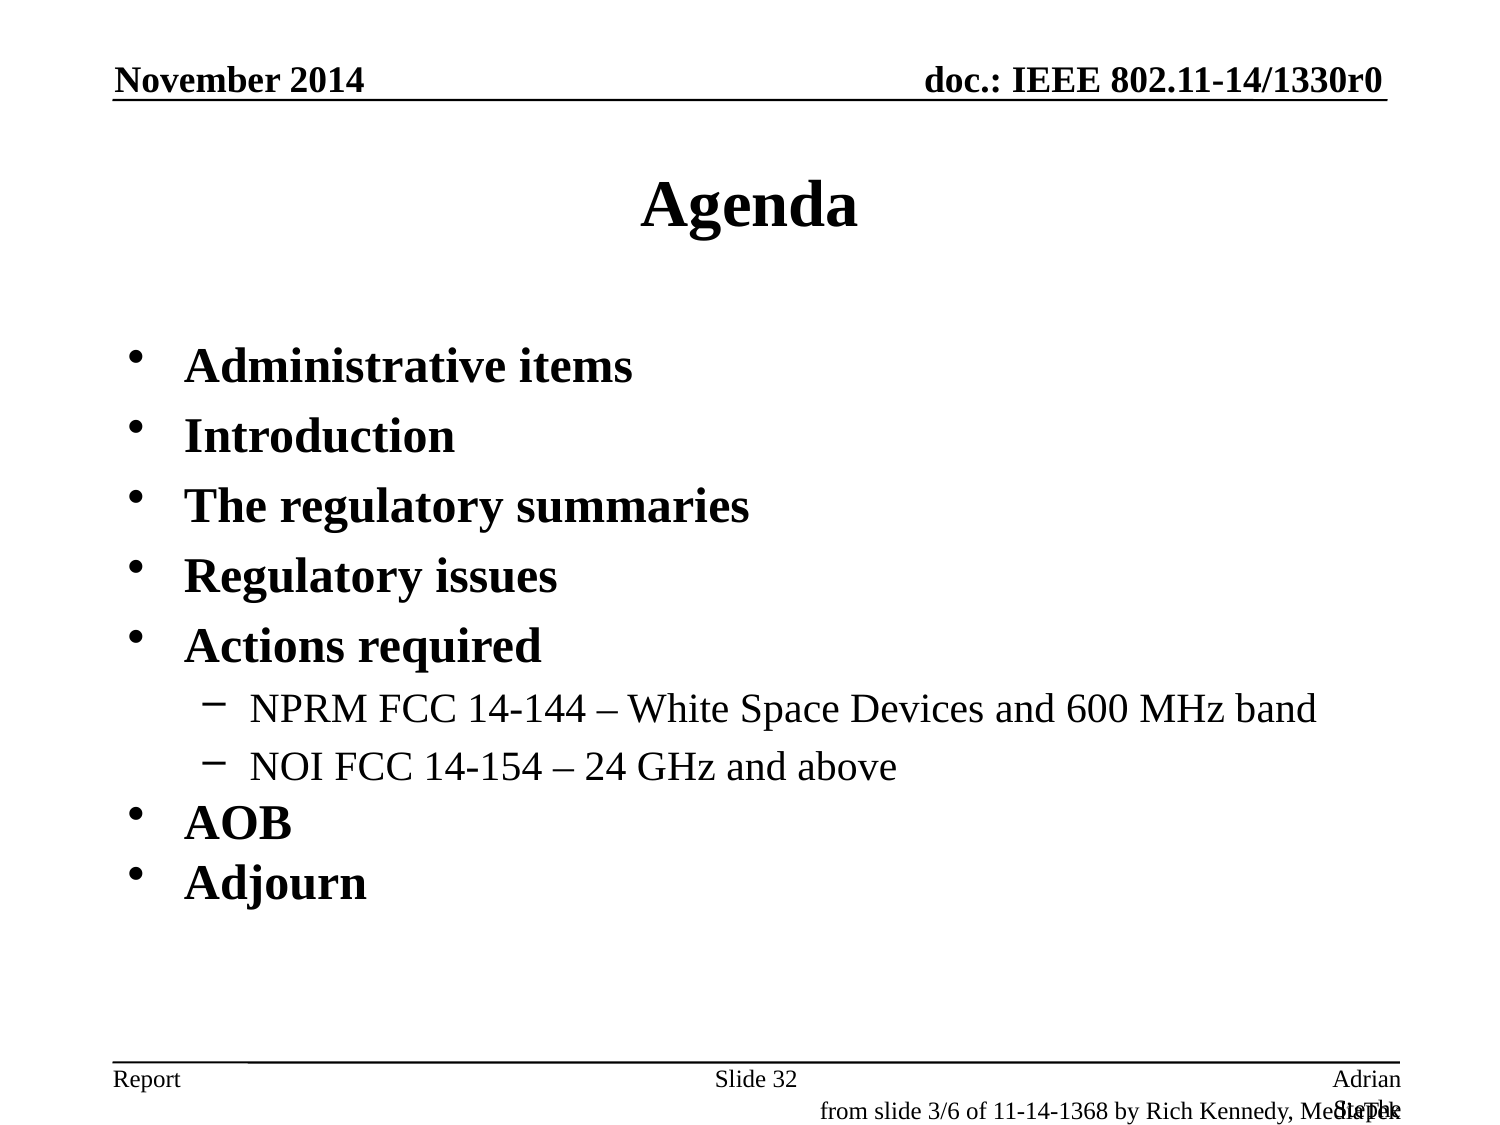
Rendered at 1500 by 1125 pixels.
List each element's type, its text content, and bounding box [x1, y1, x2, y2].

title Agenda [112, 112, 1388, 288]
list Administrative items Introduction The regulatory summaries Regulatory issues Actions required NPRM FCC 14-144 – White Space Devices and 600 MHz band NOI FCC 14-154 – 24 GHz and above AOB Adjourn [112, 324, 1388, 1000]
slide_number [114, 54, 374, 101]
footer Adrian Stephens, Intel Corporation [1324, 1061, 1402, 1087]
slide_number Slide 32 [712, 1061, 800, 1087]
text_box from slide 3/6 of 11-14-1368 by Rich Kennedy, MediaTek [343, 1087, 1417, 1125]
